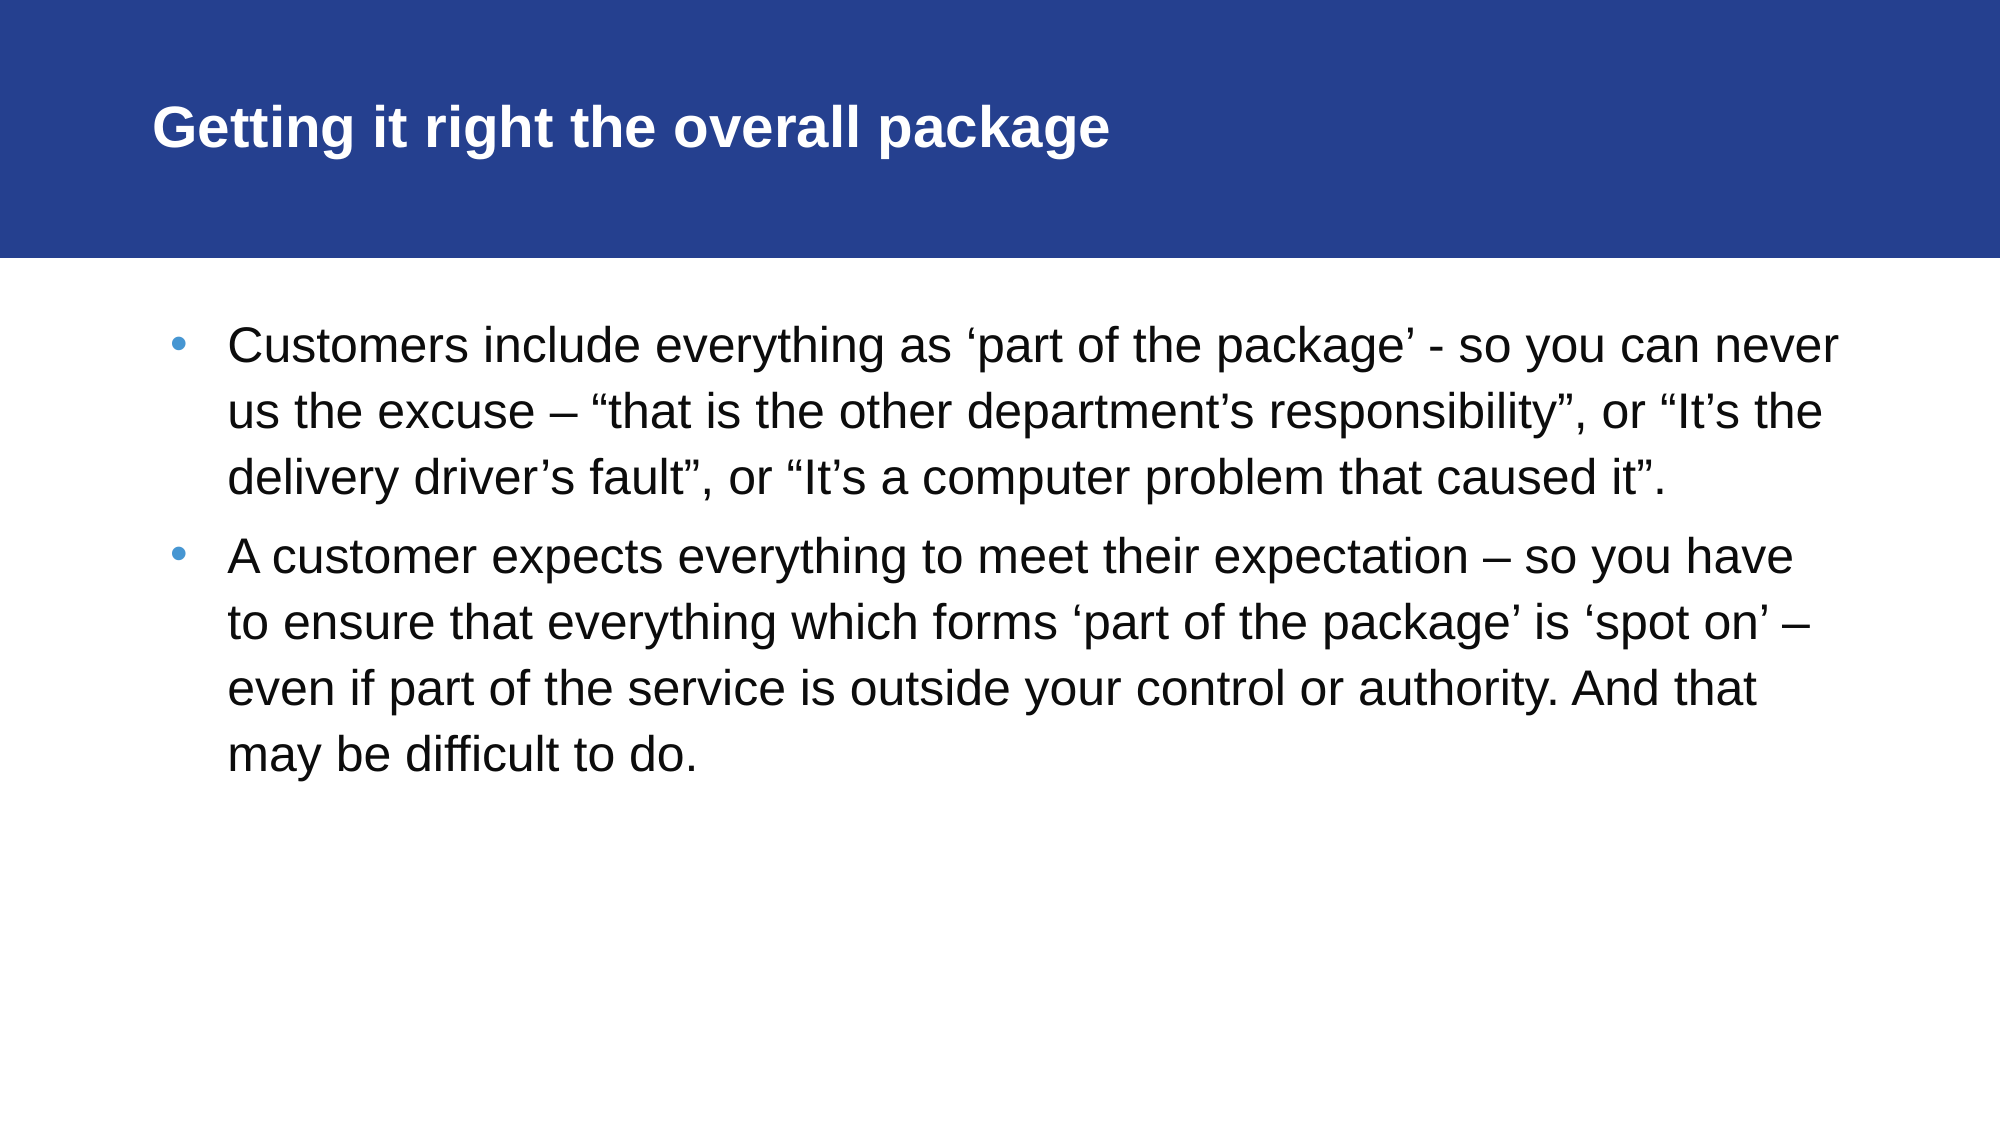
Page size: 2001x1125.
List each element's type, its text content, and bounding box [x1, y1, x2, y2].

list Customers include everything as ‘part of the package’ - so you can never us the excuse – “that is the other department’s responsibility”, or “It’s the delivery driver’s fault”, or “It’s a computer problem that caused it”. A customer expects everything to meet their expectation – so you have to ensure that everything which forms ‘part of the package’ is ‘spot on’ – even if part of the service is outside your control or authority. And that may be difficult to do. [137, 299, 1863, 1025]
title Getting it right the overall package [137, 20, 1863, 238]
